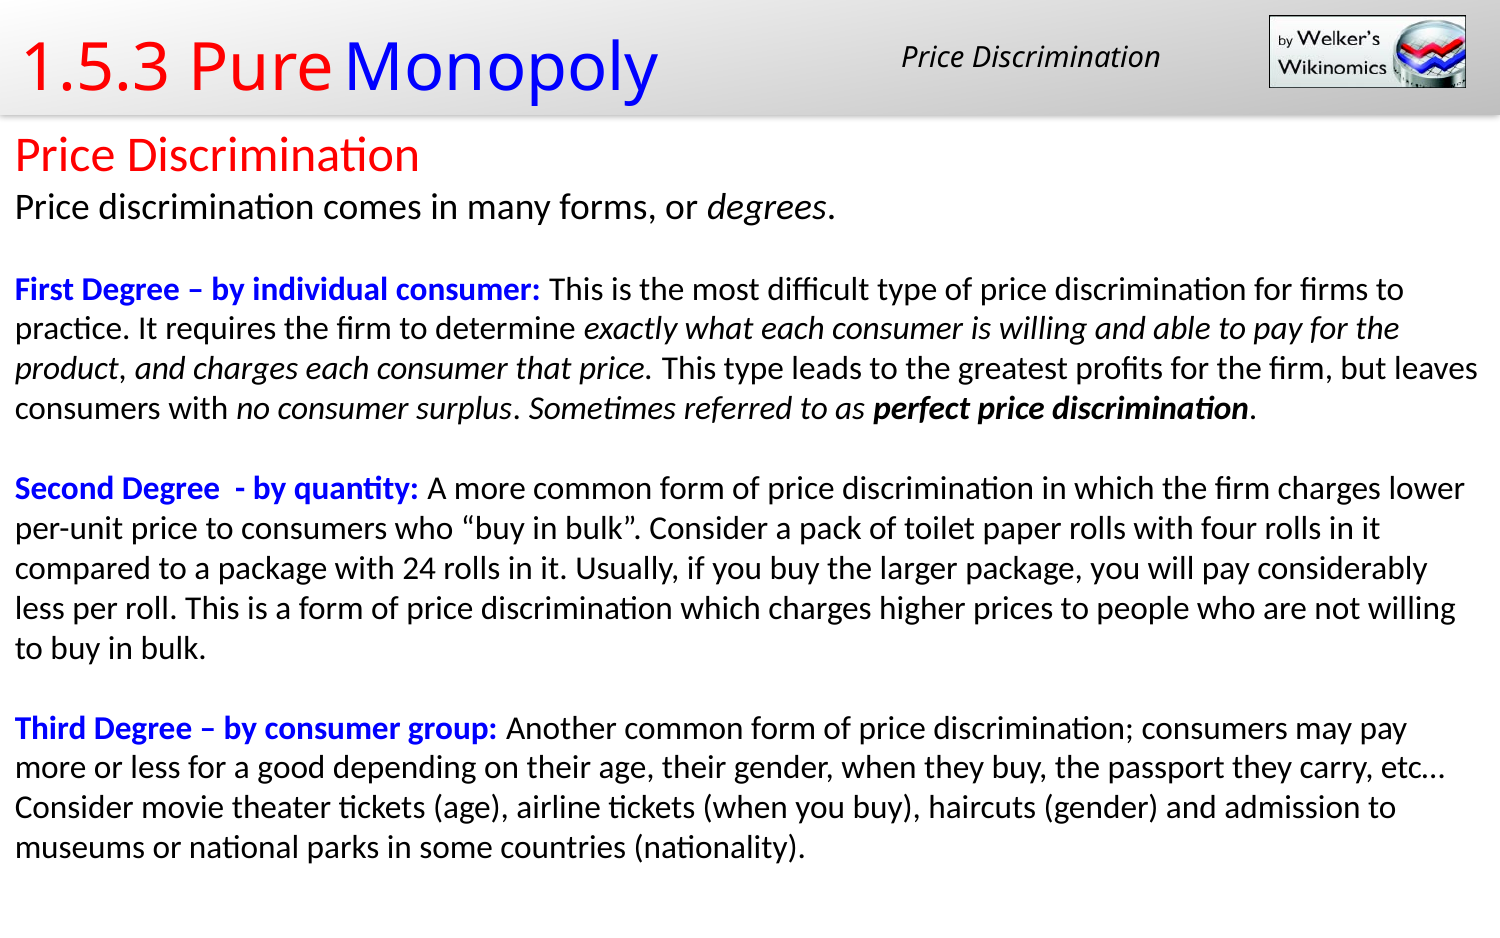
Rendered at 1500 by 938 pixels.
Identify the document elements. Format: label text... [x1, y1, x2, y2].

text_box Price Discrimination Price discrimination comes in many forms, or degrees. First Degree – by individual consumer: This is the most difficult type of price discrimination for firms to practice. It requires the firm to determine exactly what each consumer is willing and able to pay for the product, and charges each consumer that price. This type leads to the greatest profits for the firm, but leaves consumers with no consumer surplus. Sometimes referred to as perfect price discrimination. Second Degree - by quantity: A more common form of price discrimination in which the firm charges lower per-unit price to consumers who “buy in bulk”. Consider a pack of toilet paper rolls with four rolls in it compared to a package with 24 rolls in it. Usually, if you buy the larger package, you will pay considerably less per roll. This is a form of price discrimination which charges higher prices to people who are not willing to buy in bulk. Third Degree – by consumer group: Another common form of price discrimination; consumers may pay more or less for a good depending on their age, their gender, when they buy, the passport they carry, etc… Consider movie theater tickets (age), airline tickets (when you buy), haircuts (gender) and admission to museums or national parks in some countries (nationality). [0, 123, 1500, 873]
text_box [0, 0, 1500, 115]
